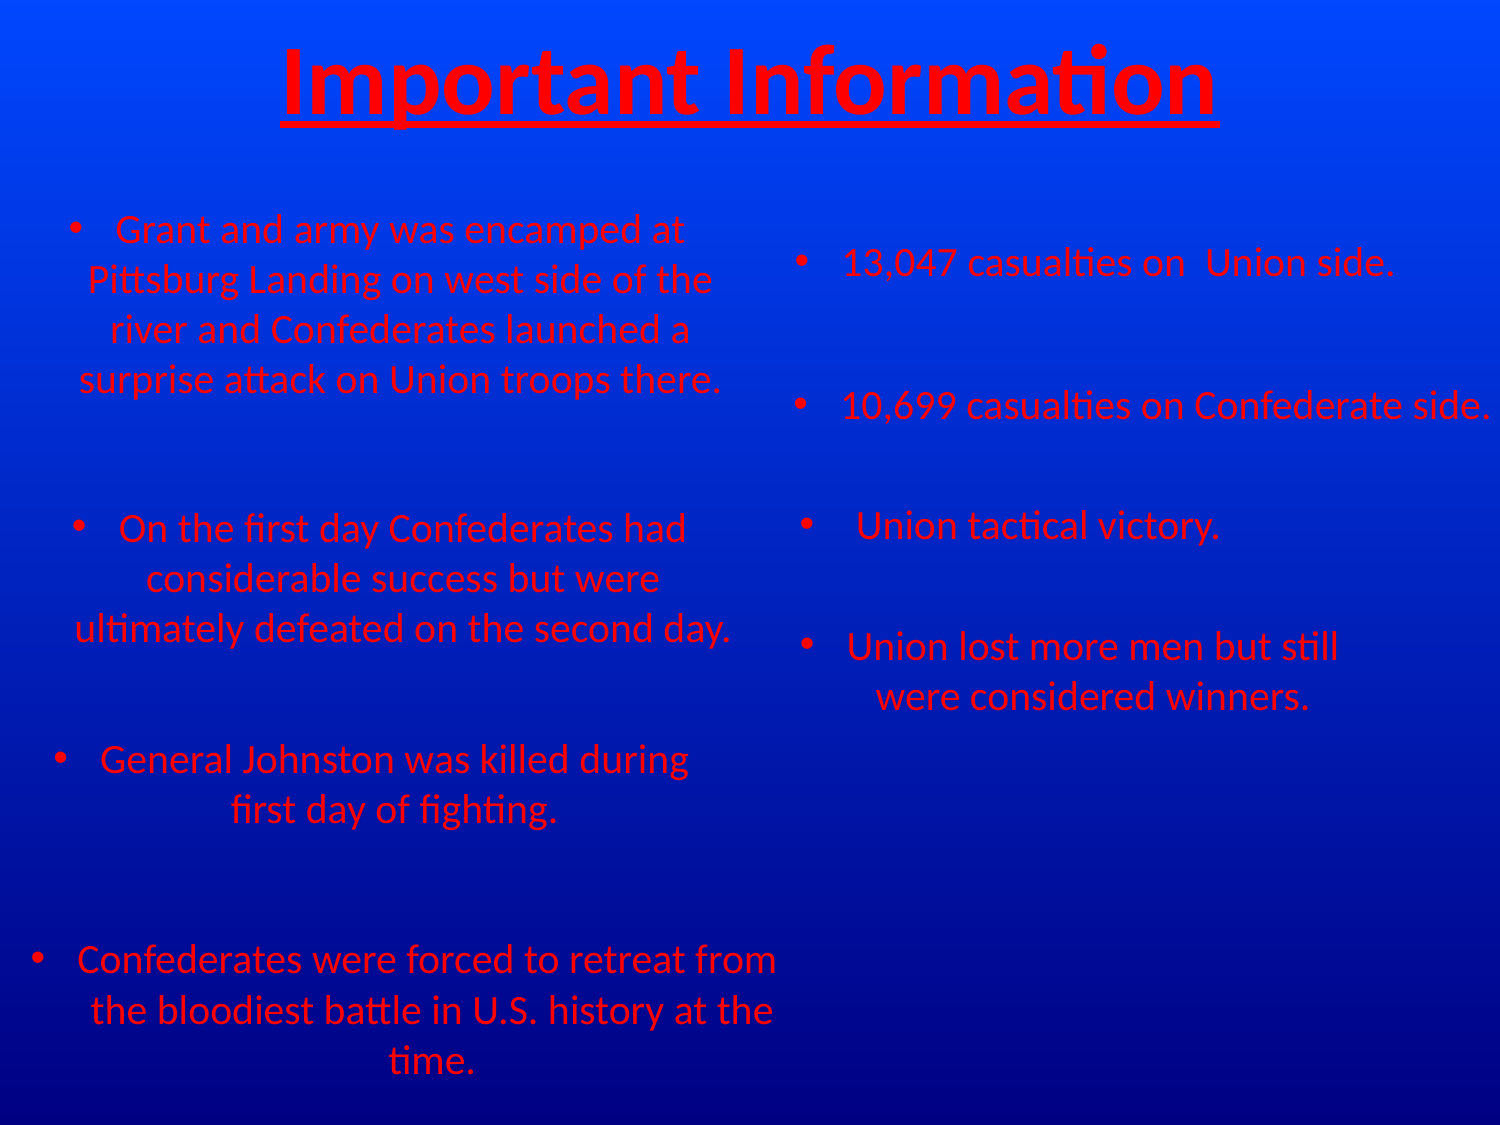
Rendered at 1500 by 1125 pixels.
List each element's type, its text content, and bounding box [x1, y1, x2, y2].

text_box Union tactical victory. [784, 490, 1237, 556]
text_box On the first day Confederates had considerable success but were ultimately defeated on the second day. [2, 492, 758, 658]
text_box 13,047 casualties on Union side. [690, 227, 1500, 293]
text_box Grant and army was encamped at Pittsburg Landing on west side of the river and Confederates launched a surprise attack on Union troops there. [2, 194, 753, 460]
text_box Confederates were forced to retreat from the bloodiest battle in U.S. history at the time. [5, 924, 813, 1090]
text_box 10,699 casualties on Confederate side. [778, 370, 1500, 436]
text_box Important Information [0, 7, 1500, 143]
text_box General Johnston was killed during first day of fighting. [5, 724, 738, 840]
text_box Union lost more men but still were considered winners. [757, 611, 1383, 726]
